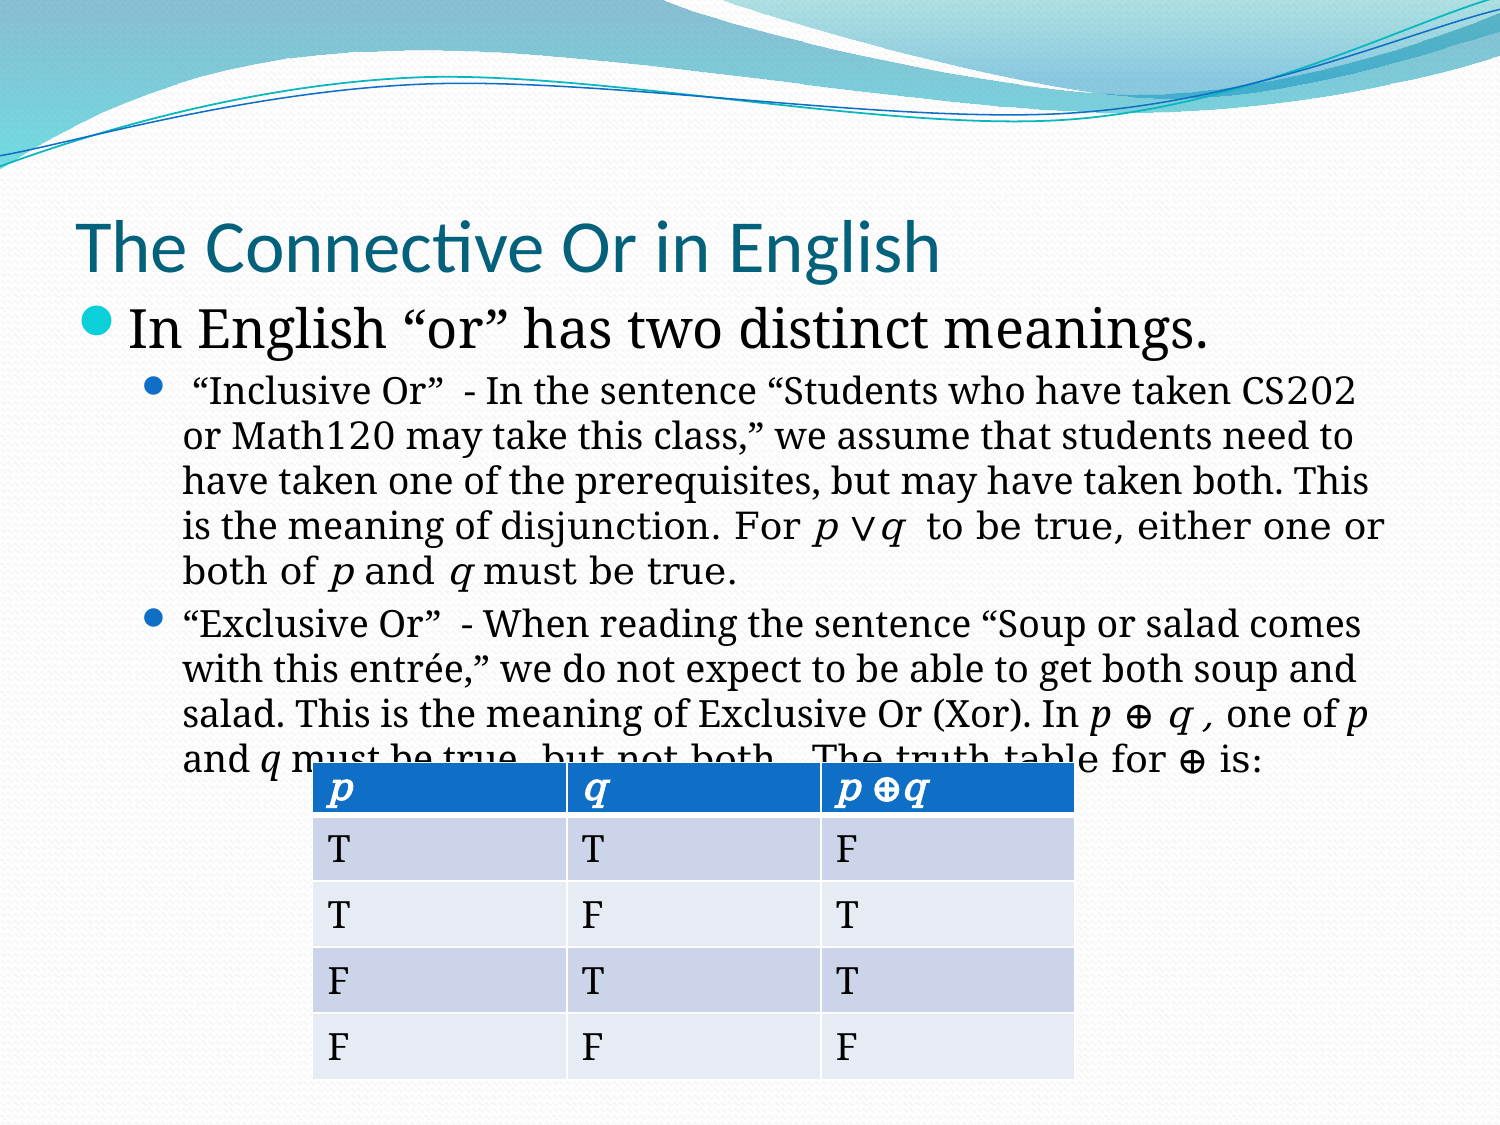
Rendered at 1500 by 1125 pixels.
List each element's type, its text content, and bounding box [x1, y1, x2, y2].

table_cell T [313, 818, 566, 880]
table_header p ⊕q [822, 763, 1074, 812]
table_cell T [822, 948, 1074, 1012]
table_cell F [568, 882, 820, 946]
table_cell F [822, 1014, 1074, 1079]
table_cell T [822, 882, 1074, 946]
table_header q [568, 763, 820, 812]
table_cell F [313, 1014, 566, 1079]
table_cell T [313, 882, 566, 946]
title The Connective Or in English [75, 99, 1425, 288]
table_cell T [568, 818, 820, 880]
table_cell F [313, 948, 566, 1012]
table_header p [313, 763, 566, 812]
table_cell F [822, 818, 1074, 880]
table_cell F [568, 1014, 820, 1079]
table_cell T [568, 948, 820, 1012]
list In English “or” has two distinct meanings. “Inclusive Or” - In the sentence “Students who have taken CS202 or Math120 may take this class,” we assume that students need to have taken one of the prerequisites, but may have taken both. This is the meaning of disjunction. For p ∨q to be true, either one or both of p and q must be true. “Exclusive Or” - When reading the sentence “Soup or salad comes with this entrée,” we do not expect to be able to get both soup and salad. This is the meaning of Exclusive Or (Xor). In p ⊕ q , one of p and q must be true, but not both. The truth table for ⊕ is: [62, 287, 1413, 1008]
